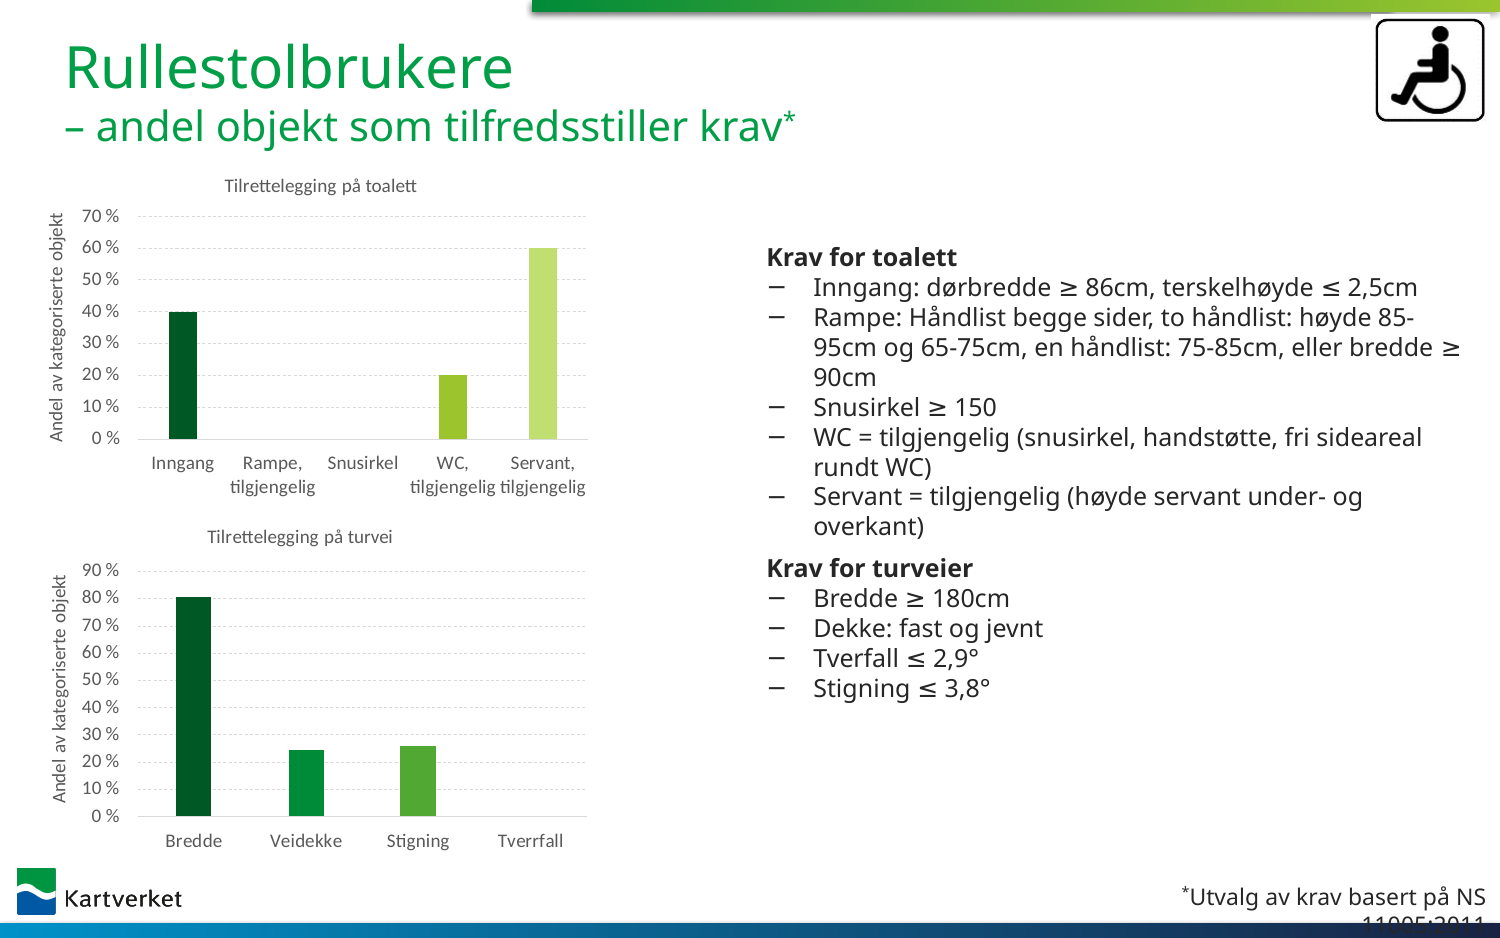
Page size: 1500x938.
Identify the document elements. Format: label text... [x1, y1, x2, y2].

text_box Krav for turveier Bredde ≥ 180cm Dekke: fast og jevnt Tverfall ≤ 2,9° Stigning ≤ 3,8° [751, 545, 1483, 710]
picture [1371, 13, 1491, 127]
text_box Rullestolbrukere – andel objekt som tilfredsstiller krav* [49, 14, 1431, 158]
picture [41, 520, 598, 859]
text_box *Utvalg av krav basert på NS 11005:2011 [1068, 873, 1500, 938]
text_box Krav for toalett Inngang: dørbredde ≥ 86cm, terskelhøyde ≤ 2,5cm Rampe: Håndlist begge sider, to håndlist: høyde 85-95cm og 65-75cm, en håndlist: 75-85cm, eller bredde ≥ 90cm Snusirkel ≥ 150 WC = tilgjengelig (snusirkel, handstøtte, fri sideareal rundt WC) Servant = tilgjengelig (høyde servant under- og overkant) [751, 234, 1483, 545]
picture [41, 166, 599, 505]
